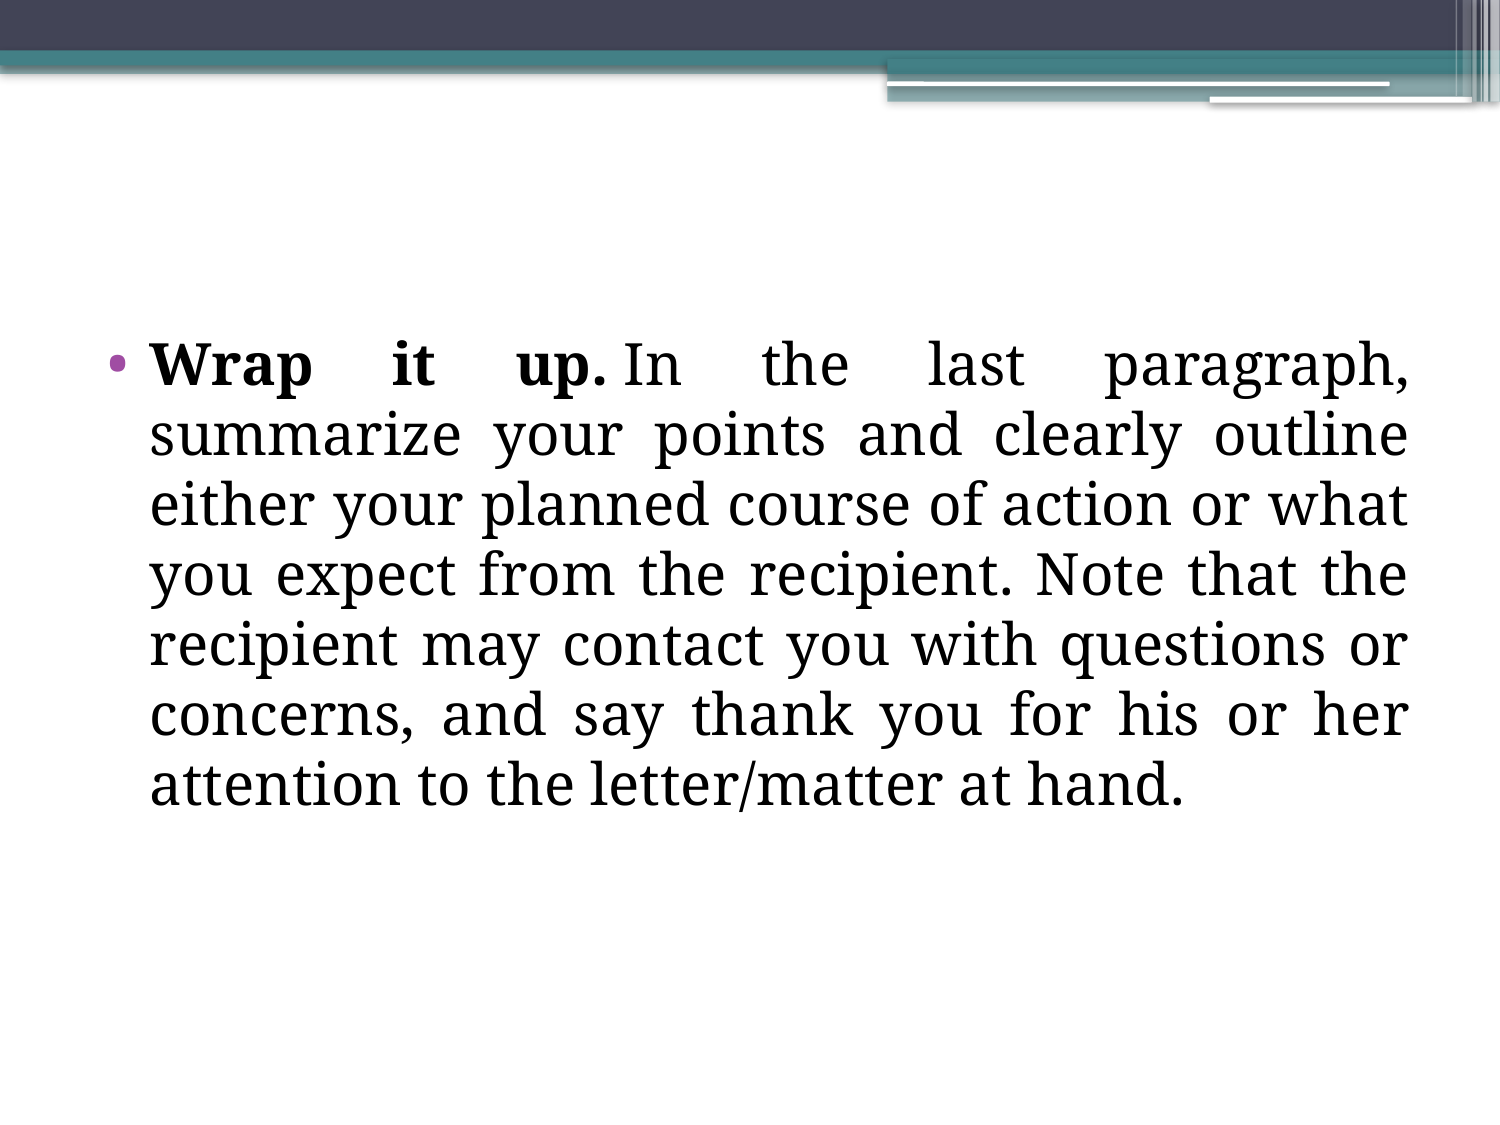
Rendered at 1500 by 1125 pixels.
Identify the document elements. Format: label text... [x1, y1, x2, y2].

list Wrap it up. In the last paragraph, summarize your points and clearly outline either your planned course of action or what you expect from the recipient. Note that the recipient may contact you with questions or concerns, and say thank you for his or her attention to the letter/matter at hand. [75, 243, 1425, 1079]
